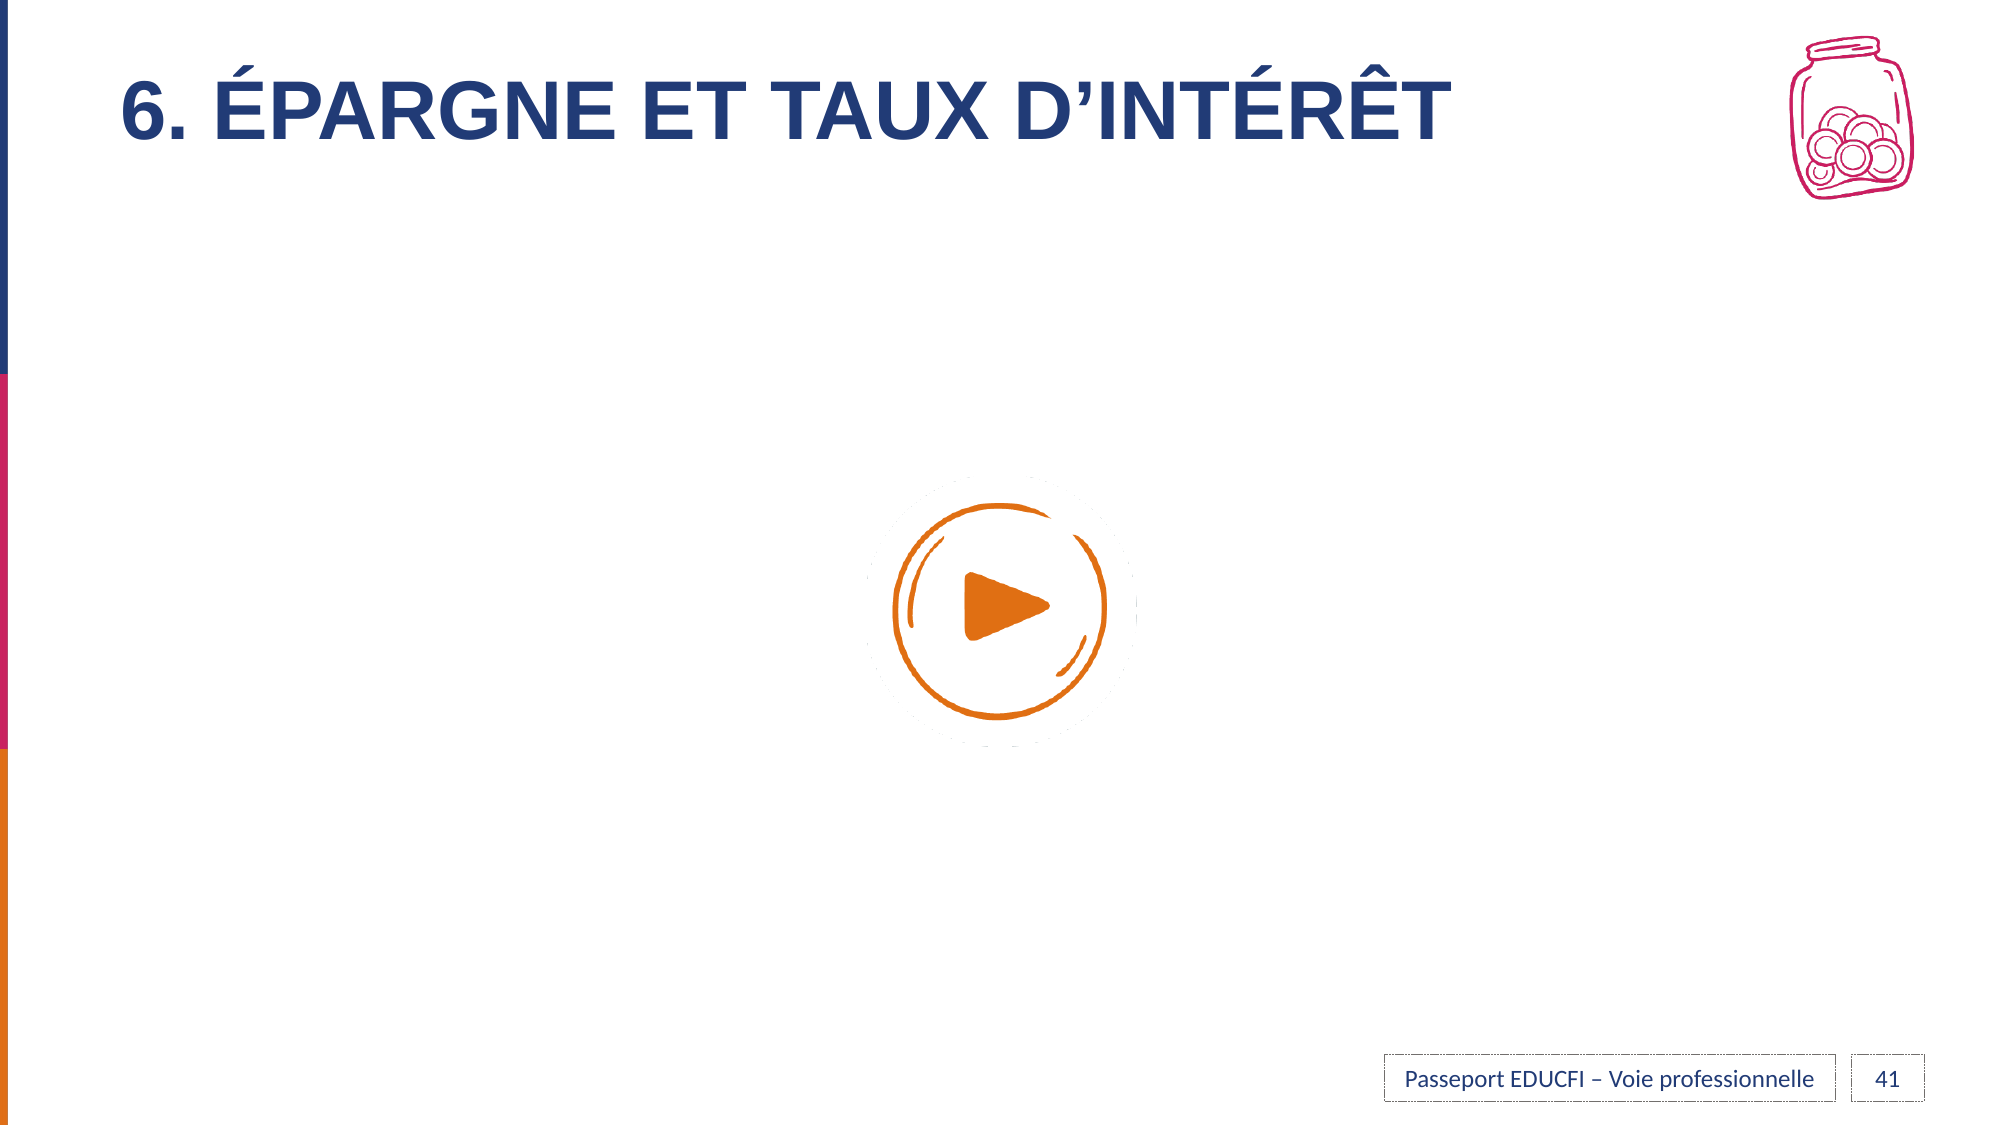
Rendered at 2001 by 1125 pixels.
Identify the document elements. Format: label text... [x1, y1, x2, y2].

title 6. ÉPARGNE ET TAUX D’INTÉRÊT [105, 59, 1768, 263]
footer Passeport EDUCFI – Voie professionnelle [1384, 1054, 1836, 1102]
picture [0, 0, 8, 1125]
slide_number 41 [1851, 1054, 1925, 1102]
picture [863, 473, 1137, 747]
picture [1767, 33, 1936, 202]
